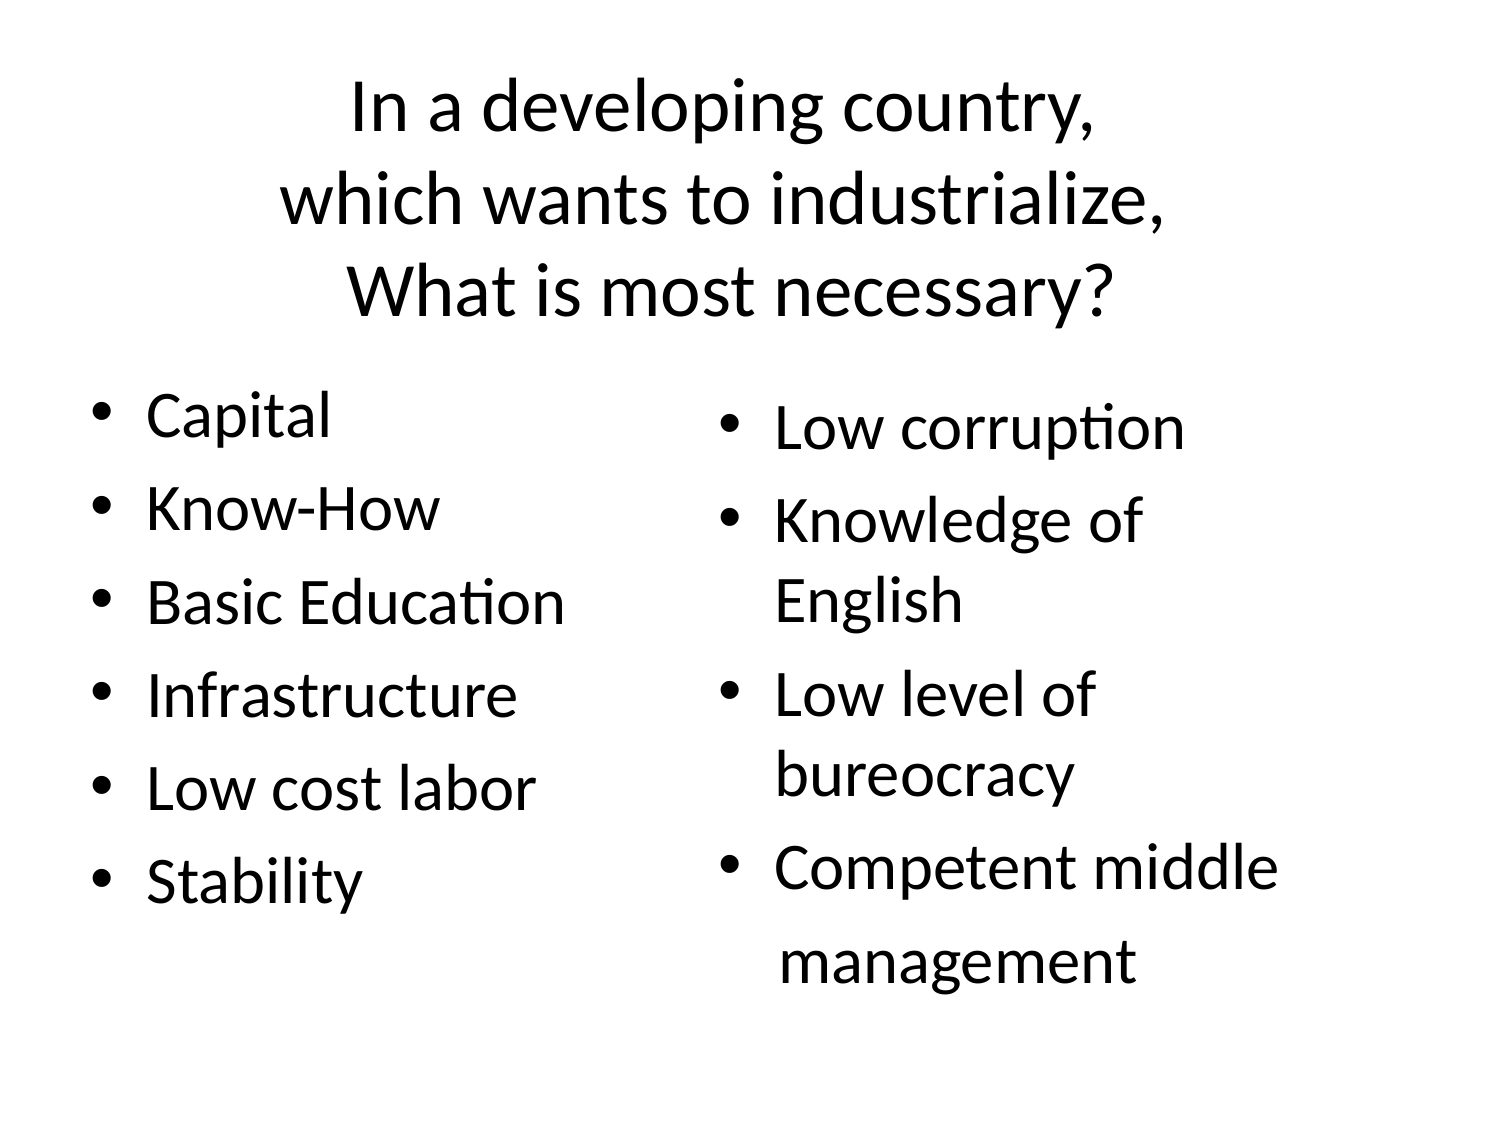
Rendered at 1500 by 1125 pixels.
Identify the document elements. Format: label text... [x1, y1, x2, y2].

list Capital Know-How Basic Education Infrastructure Low cost labor Stability [75, 363, 680, 1005]
text_box Low corruption Knowledge of English Low level of bureocracy Competent middle management [703, 374, 1308, 1017]
title In a developing country, which wants to industrialize, What is most necessary? [58, 46, 1407, 340]
